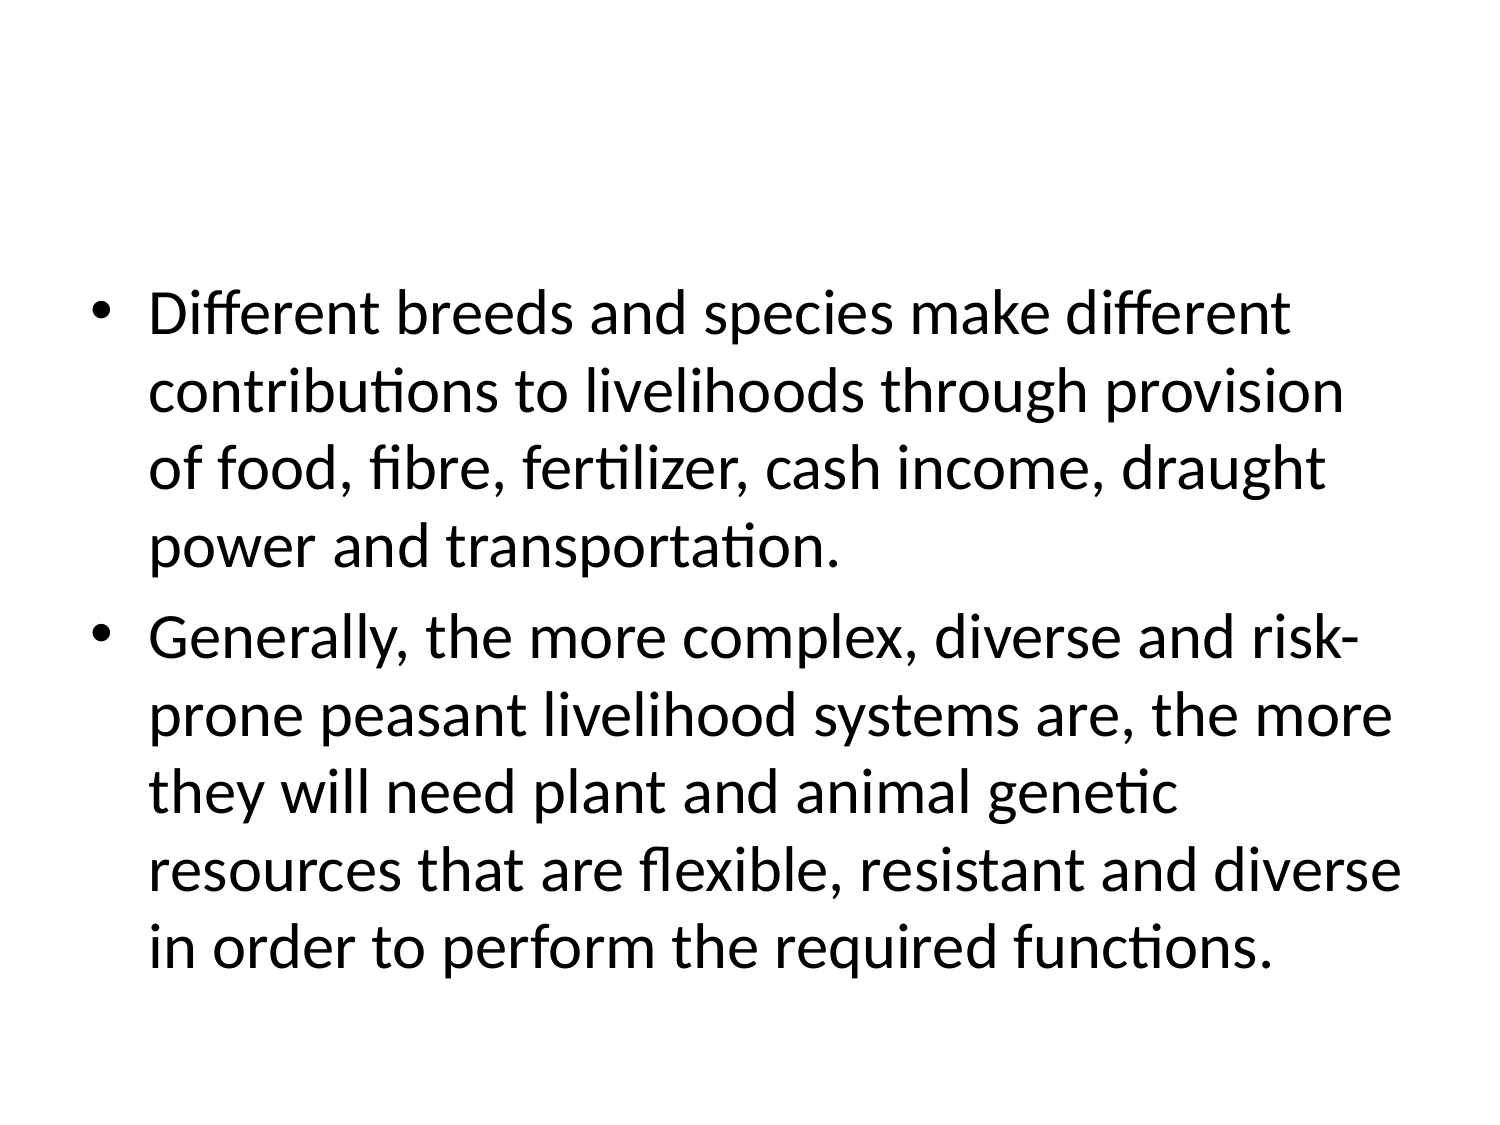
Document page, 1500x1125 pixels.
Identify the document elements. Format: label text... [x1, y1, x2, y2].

list Different breeds and species make different contributions to livelihoods through provision of food, fibre, fertilizer, cash income, draught power and transportation. Generally, the more complex, diverse and risk-prone peasant livelihood systems are, the more they will need plant and animal genetic resources that are flexible, resistant and diverse in order to perform the required functions. [75, 262, 1425, 1005]
